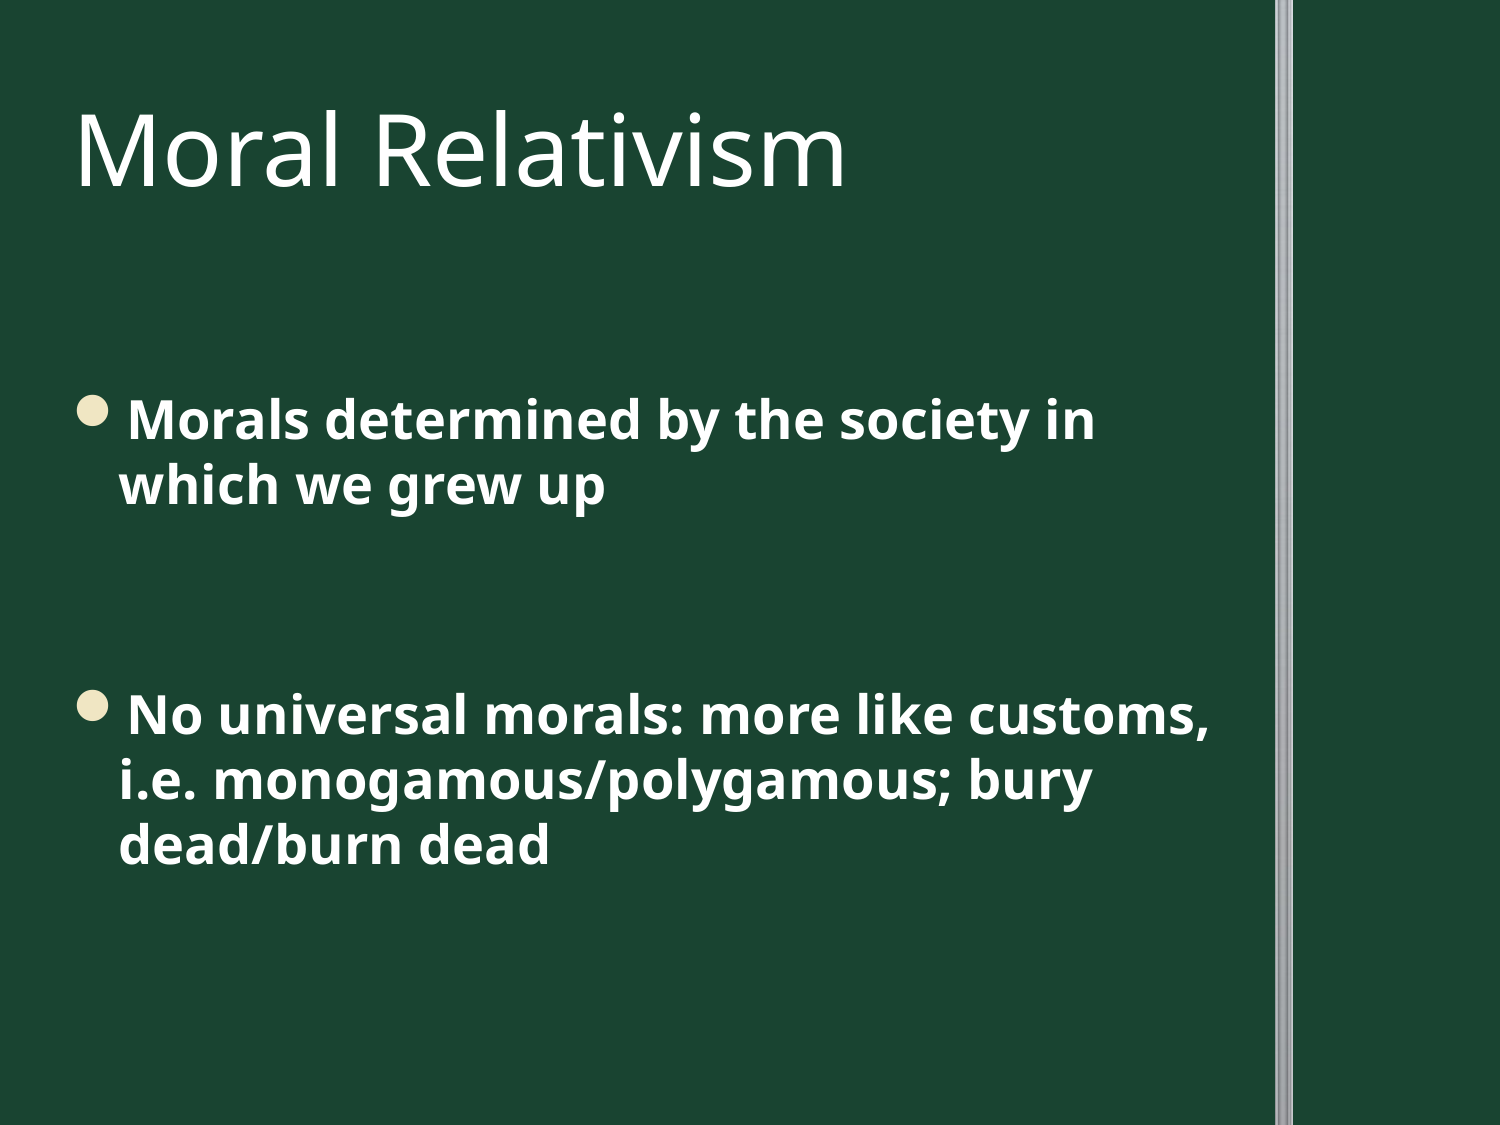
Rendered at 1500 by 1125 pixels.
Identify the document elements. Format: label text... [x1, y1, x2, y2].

title Moral Relativism [57, 86, 1220, 207]
picture [1275, 0, 1293, 1125]
list Morals determined by the society in which we grew up No universal morals: more like customs, i.e. monogamous/polygamous; bury dead/burn dead [57, 262, 1268, 1082]
